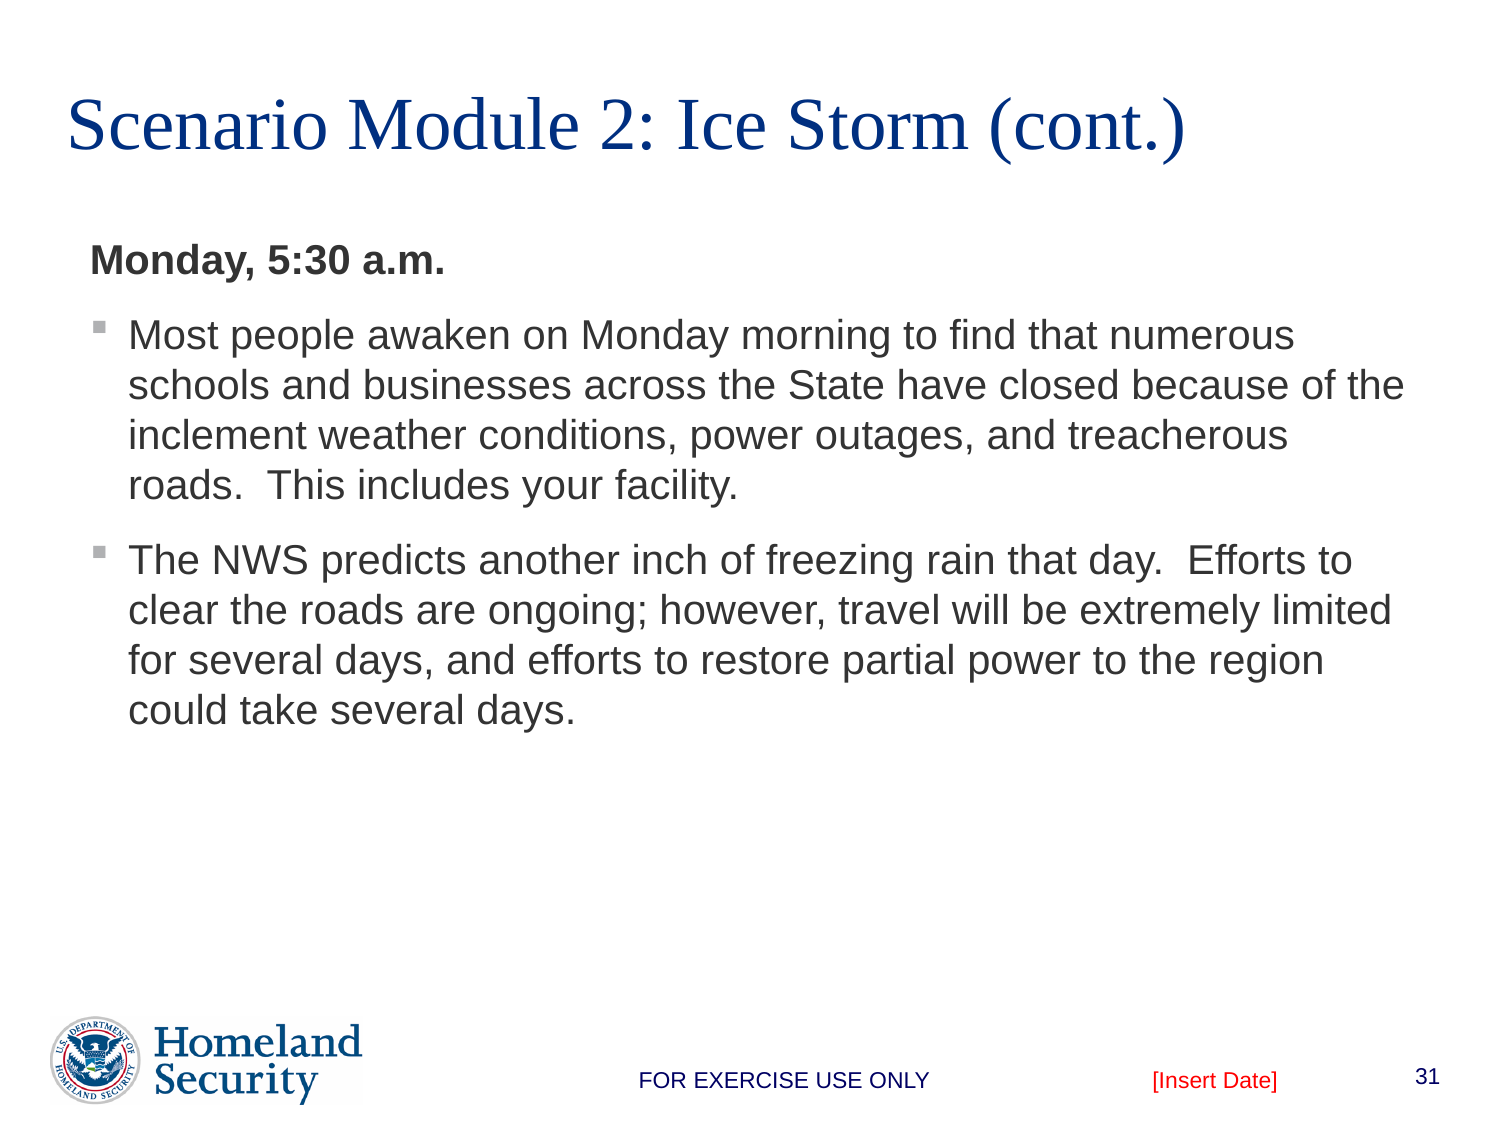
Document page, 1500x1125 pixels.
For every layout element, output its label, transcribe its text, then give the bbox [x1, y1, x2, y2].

list Monday, 5:30 a.m. Most people awaken on Monday morning to find that numerous schools and businesses across the State have closed because of the inclement weather conditions, power outages, and treacherous roads. This includes your facility. The NWS predicts another inch of freezing rain that day. Efforts to clear the roads are ongoing; however, travel will be extremely limited for several days, and efforts to restore partial power to the region could take several days. [75, 224, 1425, 968]
slide_number 31 [1399, 1053, 1476, 1097]
picture [50, 1016, 363, 1105]
title Scenario Module 2: Ice Storm (cont.) [51, 0, 1278, 173]
